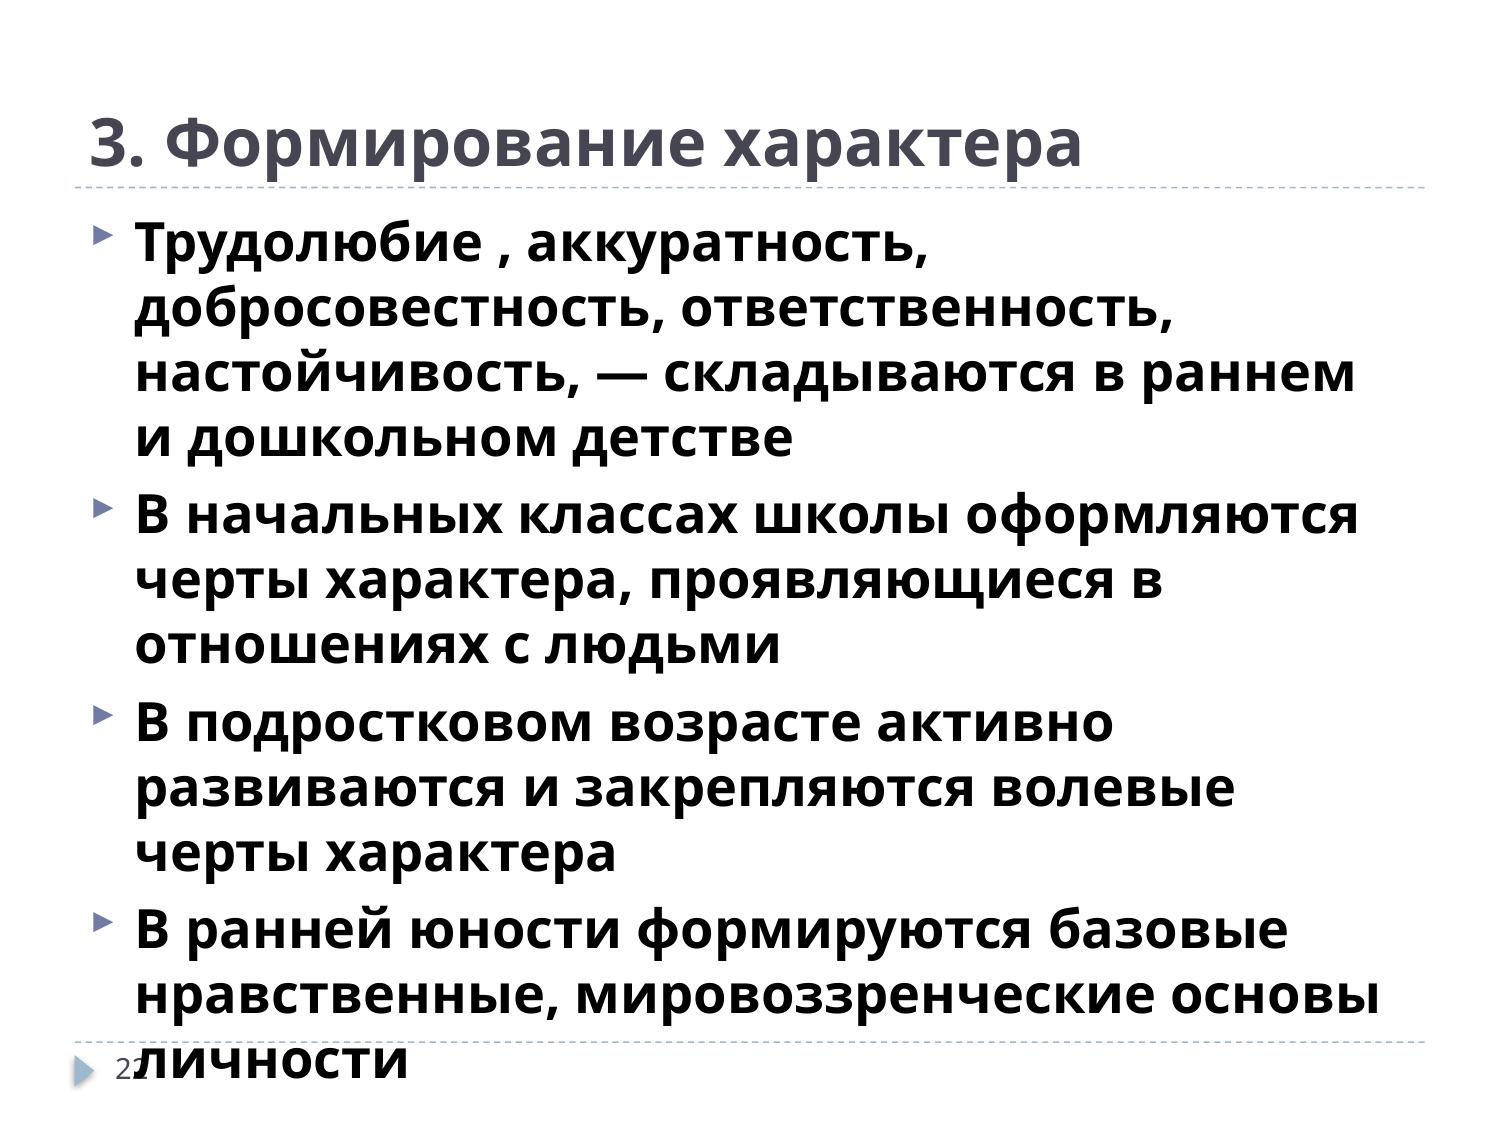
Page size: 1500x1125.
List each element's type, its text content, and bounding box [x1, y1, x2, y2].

slide_number 22 [100, 1042, 426, 1103]
list Трудолюбие , аккуратность, добросовестность, ответственность, настойчивость, — складываются в раннем и дошкольном детстве В начальных классах школы оформляются черты характера, проявляющиеся в отношениях с людьми В подростковом возрасте активно развиваются и закрепляются волевые черты характера В ранней юности формируются базовые нравственные, мировоззренческие основы личности [75, 200, 1425, 1010]
title 3. Формирование характера [75, 24, 1425, 188]
